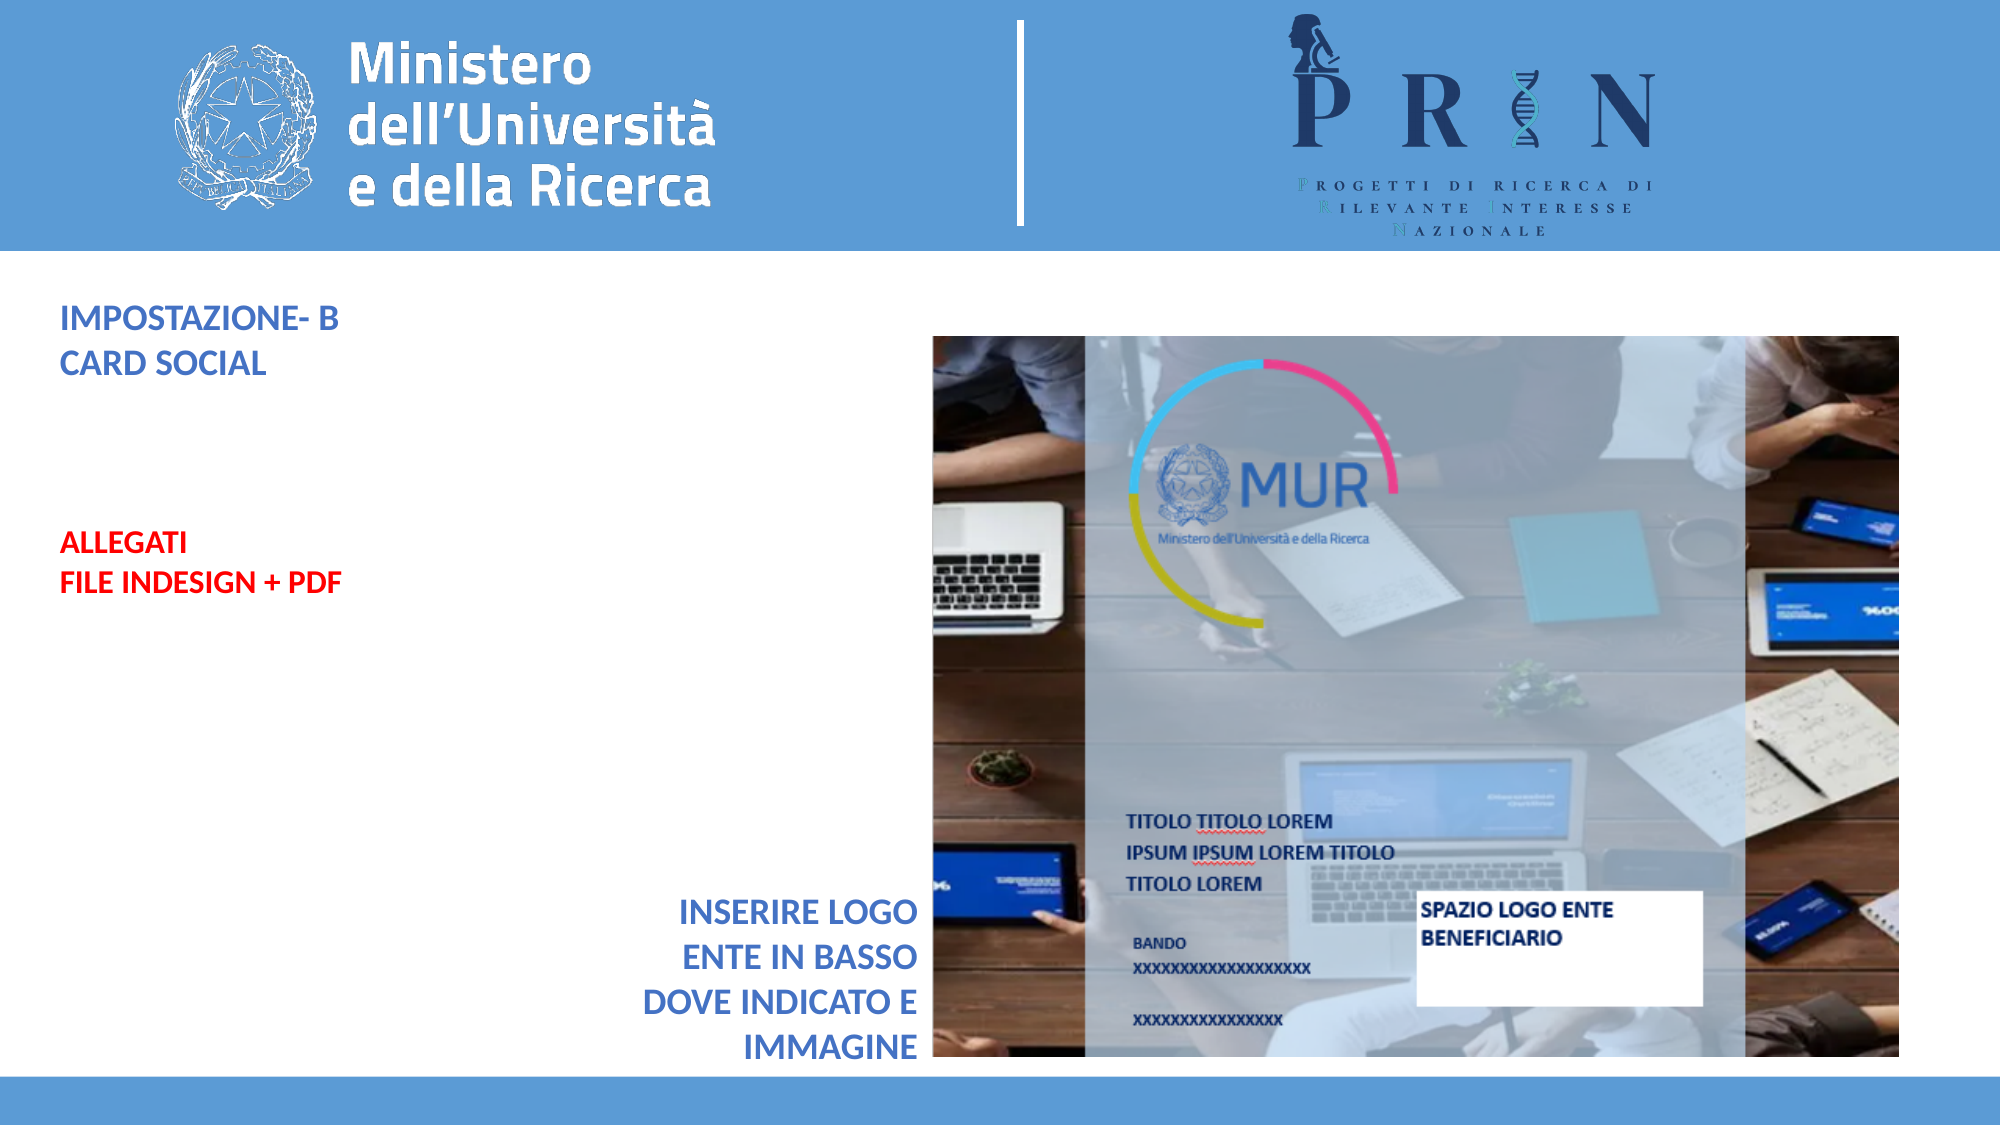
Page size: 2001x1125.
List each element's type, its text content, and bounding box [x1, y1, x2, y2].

picture [175, 41, 715, 210]
text_box INSERIRE LOGO ENTE IN BASSO DOVE INDICATO E IMMAGINE [578, 879, 933, 1075]
text_box ALLEGATI FILE INDESIGN + PDF [45, 512, 388, 608]
text_box IMPOSTAZIONE- B CARD SOCIAL [45, 285, 445, 481]
picture [932, 0, 1899, 1057]
text_box [0, 1075, 2000, 1125]
text_box [1731, 0, 2000, 252]
text_box [0, 0, 1218, 252]
